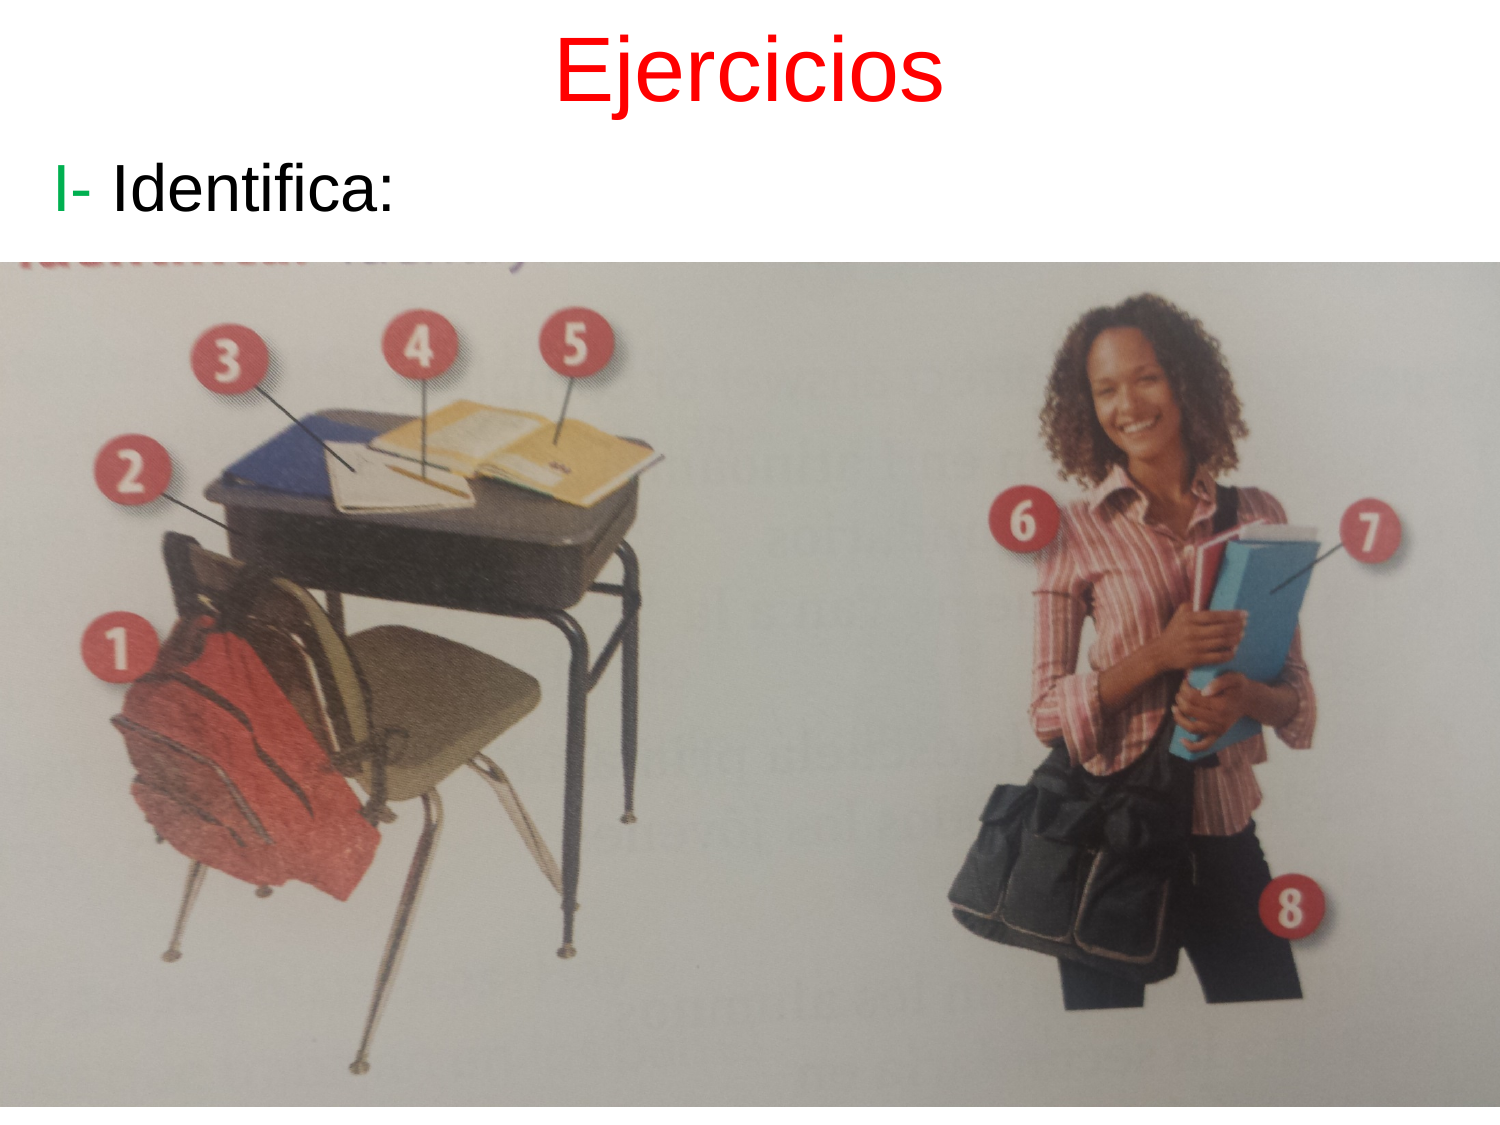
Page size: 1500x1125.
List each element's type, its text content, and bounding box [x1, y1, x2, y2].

picture [0, 262, 1500, 1107]
list I- Identifica: [37, 137, 1463, 260]
title Ejercicios [75, 0, 1425, 137]
